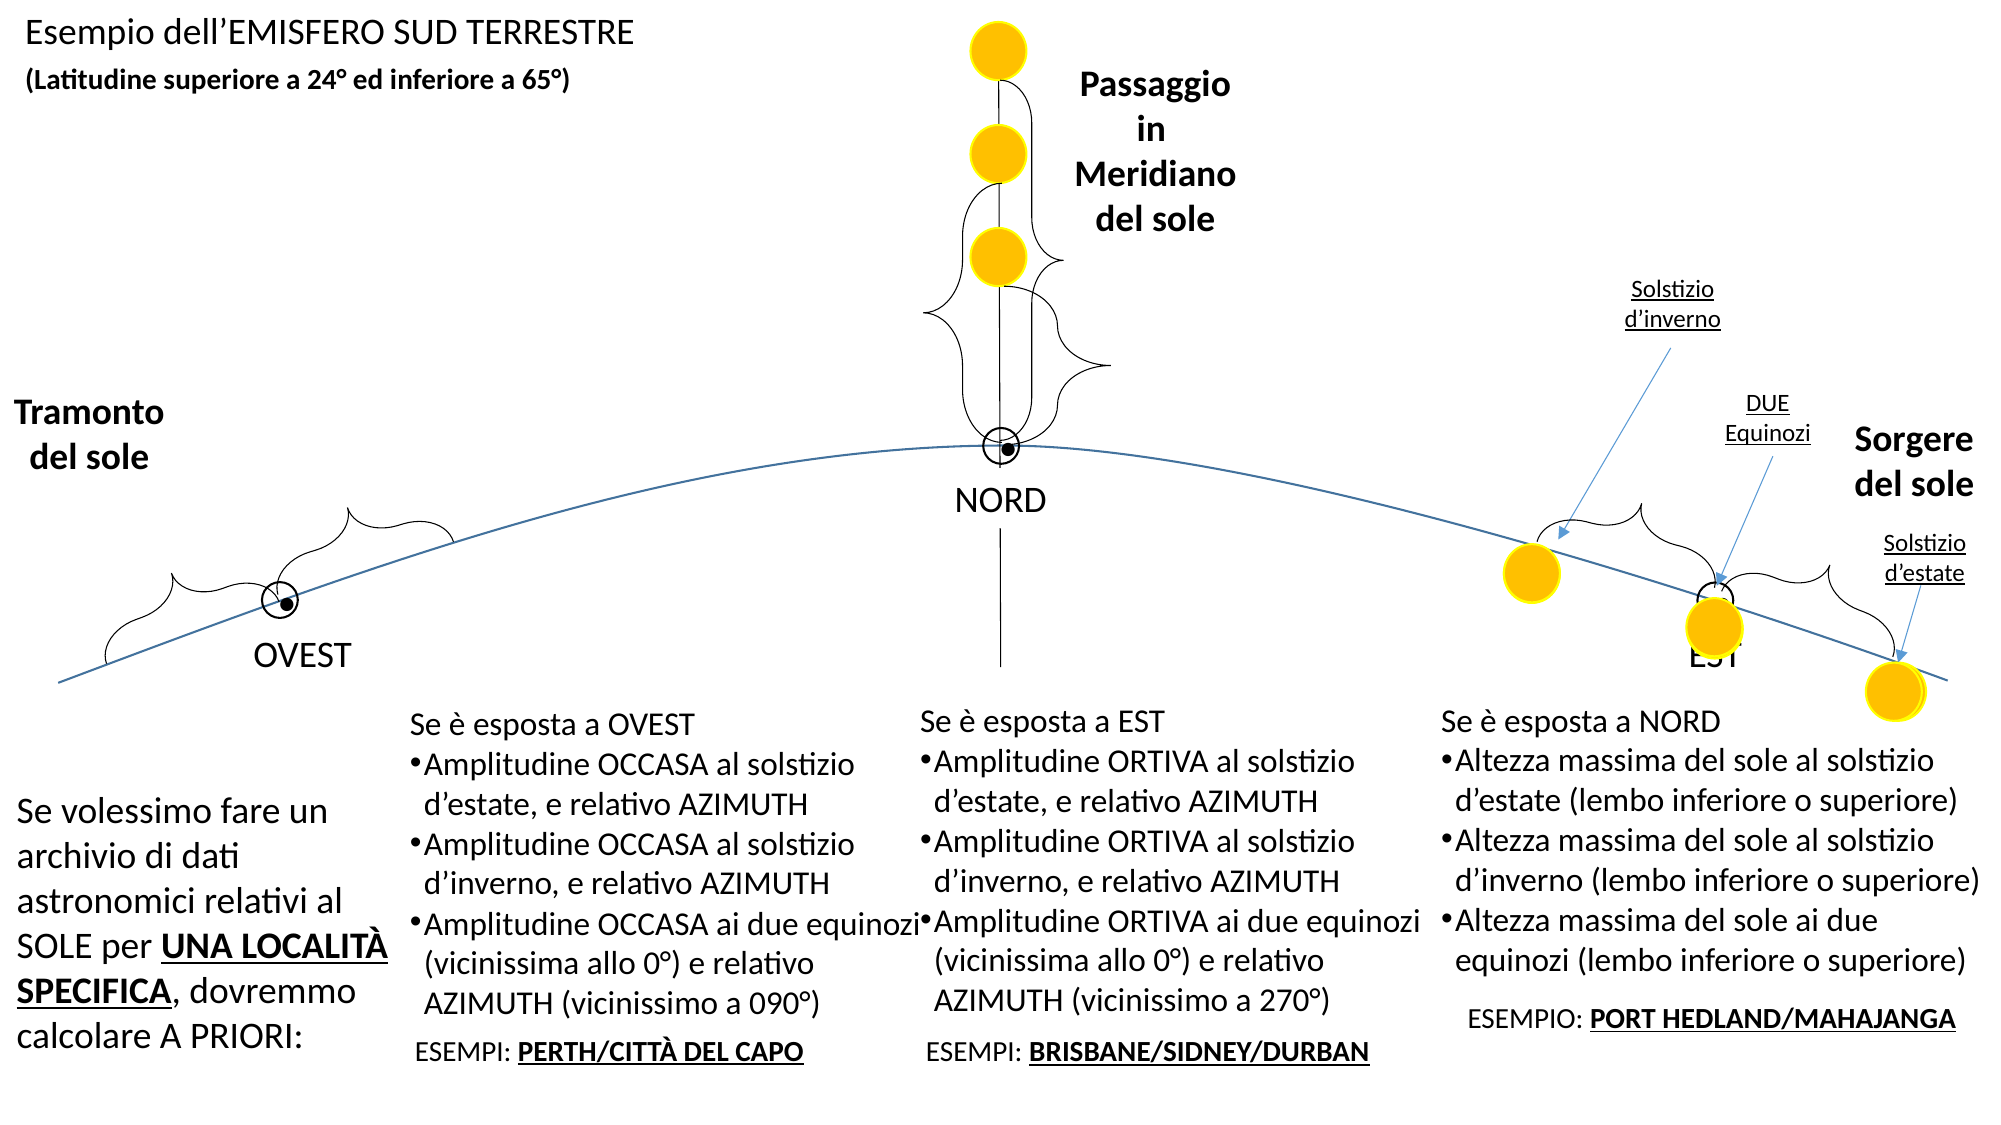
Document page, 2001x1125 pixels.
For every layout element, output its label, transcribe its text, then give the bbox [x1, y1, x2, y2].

text_box • [262, 581, 299, 619]
text_box [969, 20, 1028, 82]
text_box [1716, 456, 1773, 586]
text_box [1685, 597, 1744, 658]
text_box Solstizio d’inverno [1597, 265, 1748, 340]
text_box Tramonto del sole [0, 379, 180, 485]
text_box ESEMPIO: PORT HEDLAND/MAHAJANGA [1452, 991, 1972, 1042]
text_box [1918, 668, 1949, 682]
text_box [1736, 606, 1897, 681]
text_box NORD [939, 468, 998, 528]
text_box Sorgere del sole [1839, 406, 1990, 512]
text_box [1864, 661, 1923, 691]
text_box OVEST [238, 622, 368, 682]
text_box • [1001, 441, 1021, 465]
text_box [104, 572, 280, 664]
text_box DUE Equinozi [1692, 379, 1843, 455]
text_box Se è esposta a OVEST Amplitudine OCCASA al solstizio d’estate, e relativo AZIMUTH Amplitudine OCCASA al solstizio d’inverno, e relativo AZIMUTH Amplitudine OCCASA ai due equinozi (vicinissima allo 0°) e relativo AZIMUTH (vicinissimo a 090°) [395, 694, 940, 1029]
text_box Se volessimo fare un archivio di dati astronomici relativi al SOLE per UNA LOCALITÀ SPECIFICA, dovremmo calcolare A PRIORI: [1, 779, 413, 1064]
text_box EST [1673, 622, 1757, 683]
text_box [1721, 564, 1895, 658]
text_box [1001, 79, 1064, 441]
text_box [276, 507, 454, 595]
text_box ESEMPI: PERTH/CITTÀ DEL CAPO [399, 1029, 819, 1075]
text_box • [982, 438, 998, 465]
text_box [1898, 585, 1921, 663]
text_box Solstizio d’estate [1849, 518, 2000, 594]
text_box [1558, 347, 1671, 540]
text_box Passaggio in Meridiano del sole [1059, 51, 1252, 246]
text_box [969, 123, 998, 184]
text_box Esempio dell’EMISFERO SUD TERRESTRE (Latitudine superiore a 24° ed inferiore a 65°) [10, 0, 651, 105]
text_box NORD [1001, 468, 1062, 528]
text_box [1502, 543, 1561, 604]
text_box [1004, 285, 1111, 446]
text_box [1906, 663, 1928, 691]
text_box • [1696, 585, 1735, 604]
text_box Se è esposta a EST Amplitudine ORTIVA al solstizio d’estate, e relativo AZIMUTH Amplitudine ORTIVA al solstizio d’inverno, e relativo AZIMUTH Amplitudine ORTIVA ai due equinozi (vicinissima allo 0°) e relativo AZIMUTH (vicinissimo a 270°) [905, 691, 1426, 1026]
text_box [923, 183, 998, 443]
text_box Se è esposta a NORD Altezza massima del sole al solstizio d’estate (lembo inferiore o superiore) Altezza massima del sole al solstizio d’inverno (lembo inferiore o superiore) Altezza massima del sole ai due equinozi (lembo inferiore o superiore) [1426, 691, 2000, 1026]
text_box [57, 444, 1697, 684]
text_box [1536, 521, 1716, 588]
text_box ESEMPI: BRISBANE/SIDNEY/DURBAN [911, 1025, 1385, 1075]
